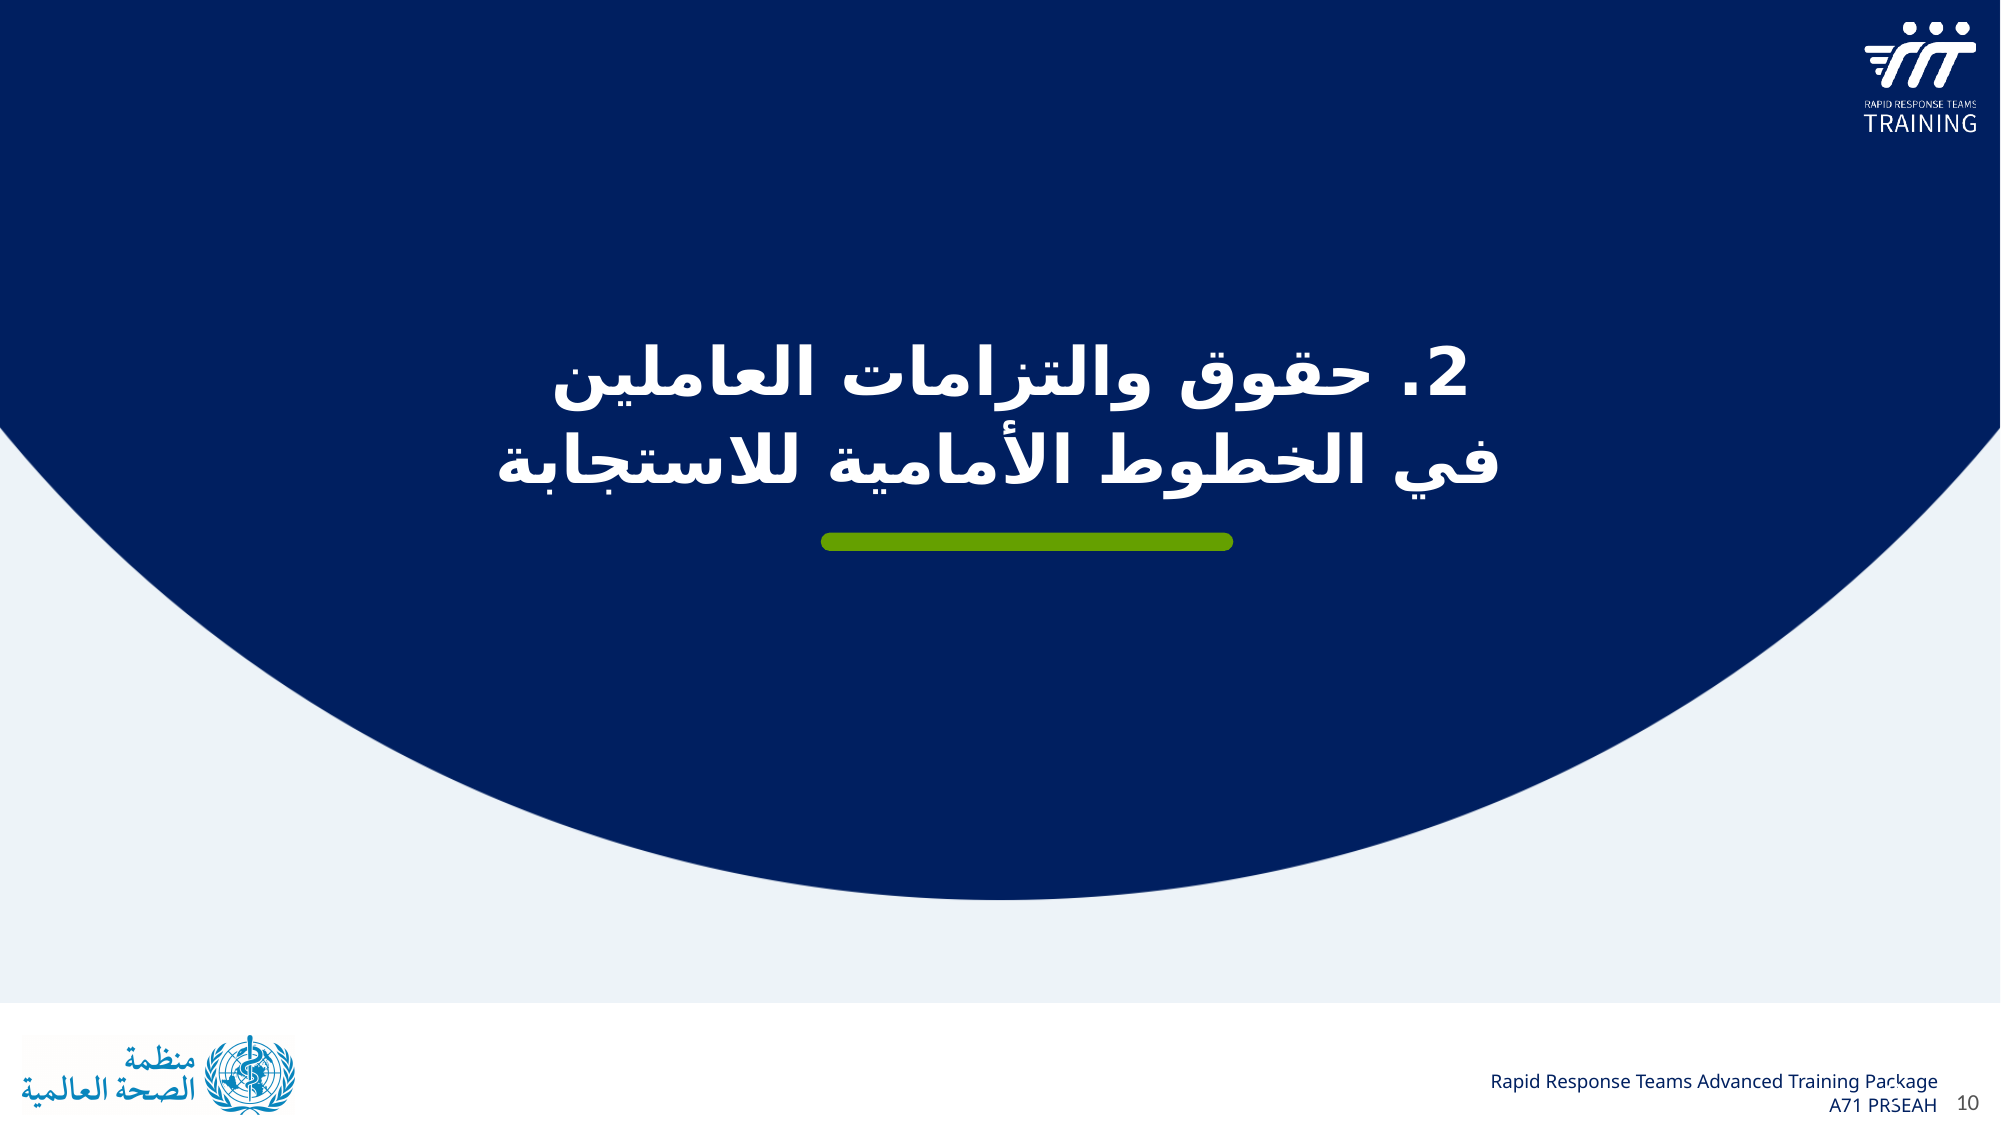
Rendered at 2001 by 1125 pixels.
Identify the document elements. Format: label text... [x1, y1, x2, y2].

picture [22, 1035, 295, 1115]
slide_number 10 [1882, 1037, 1930, 1092]
picture [0, 0, 2001, 1003]
list 2. حقوق والتزامات العاملين في الخطوط الأمامية للاستجابة [464, 255, 1536, 563]
picture [252, 1050, 258, 1059]
